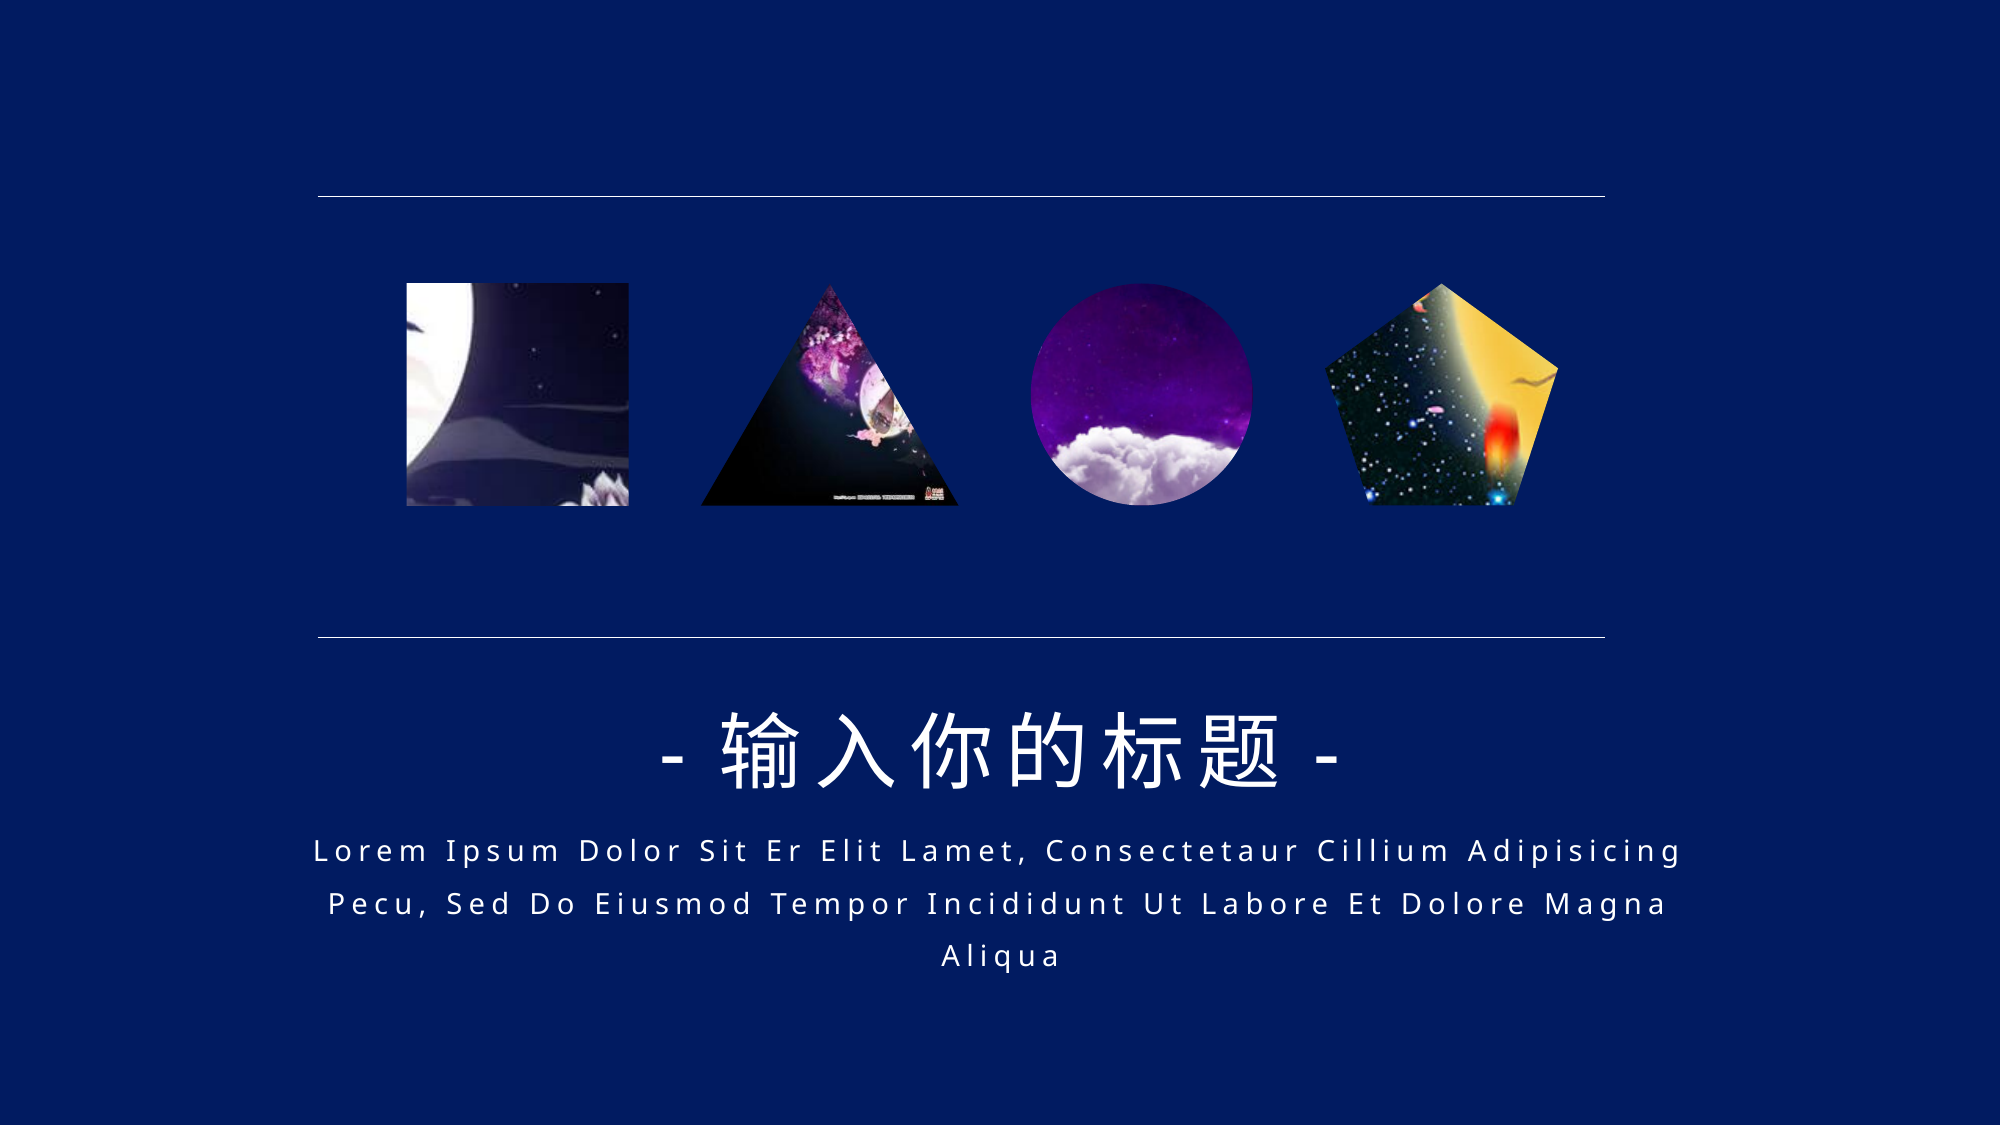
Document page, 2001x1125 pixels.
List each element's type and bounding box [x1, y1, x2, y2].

text_box [277, 196, 1723, 924]
